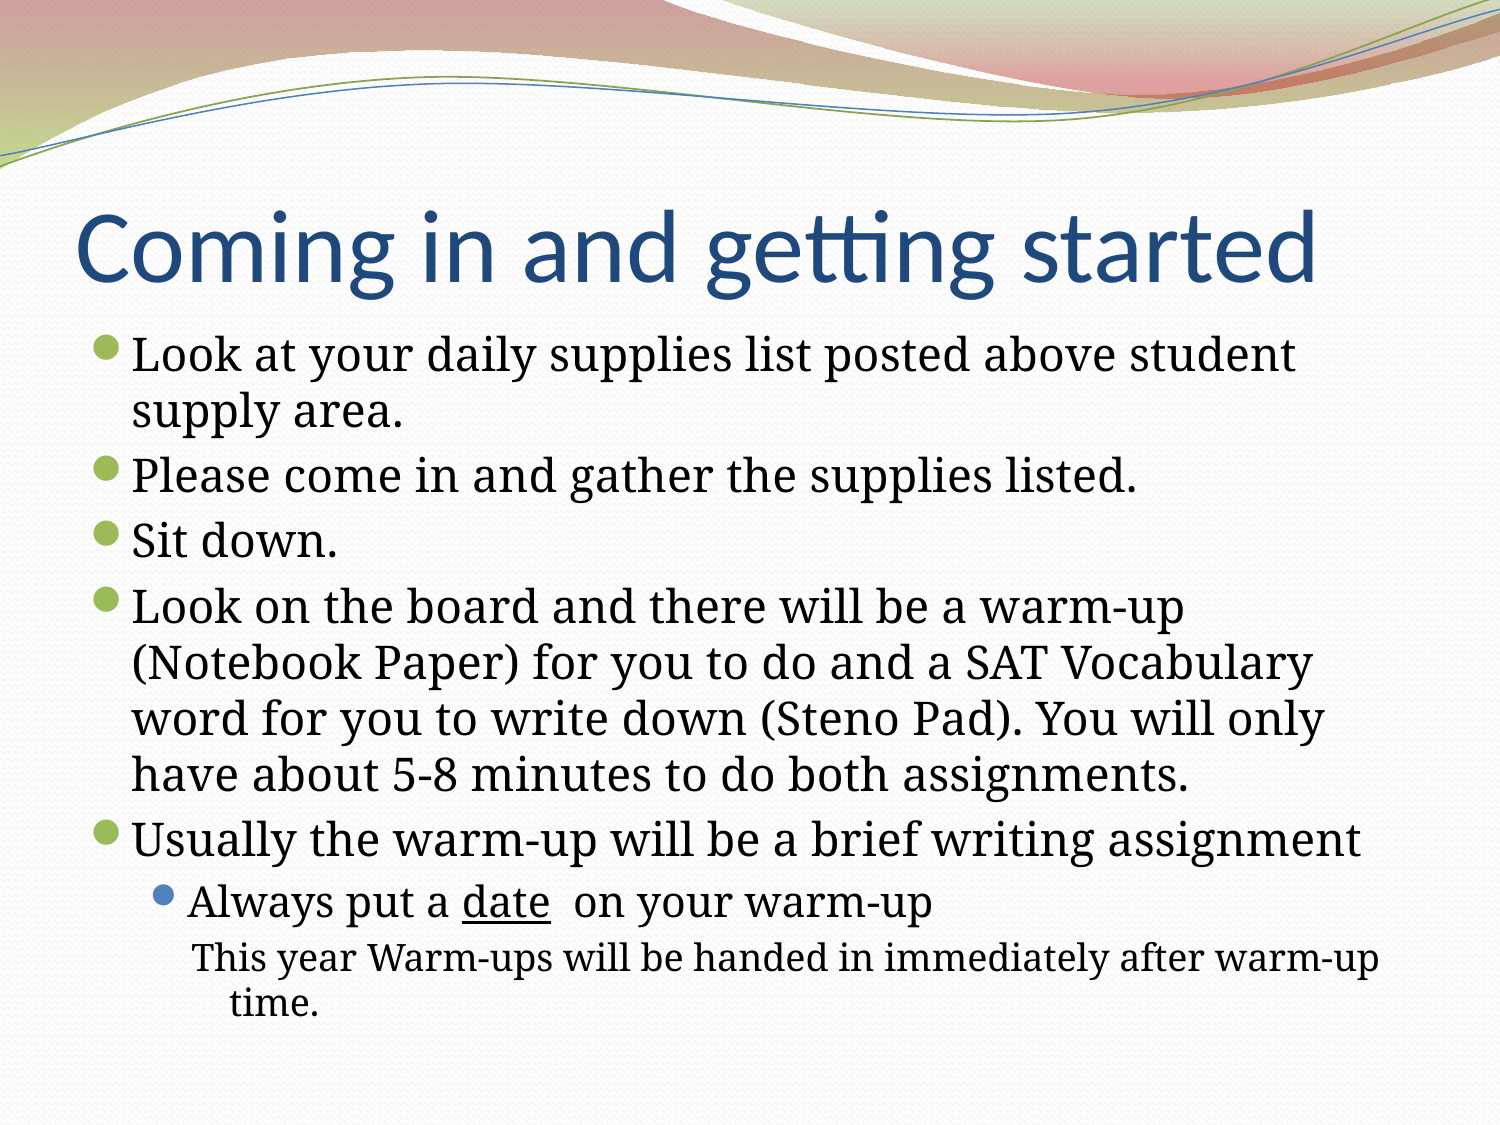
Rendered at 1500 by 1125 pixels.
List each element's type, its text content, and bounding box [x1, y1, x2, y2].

title Coming in and getting started [75, 115, 1425, 303]
list Look at your daily supplies list posted above student supply area. Please come in and gather the supplies listed. Sit down. Look on the board and there will be a warm-up (Notebook Paper) for you to do and a SAT Vocabulary word for you to write down (Steno Pad). You will only have about 5-8 minutes to do both assignments. Usually the warm-up will be a brief writing assignment Always put a date on your warm-up This year Warm-ups will be handed in immediately after warm-up time. [75, 317, 1425, 1038]
